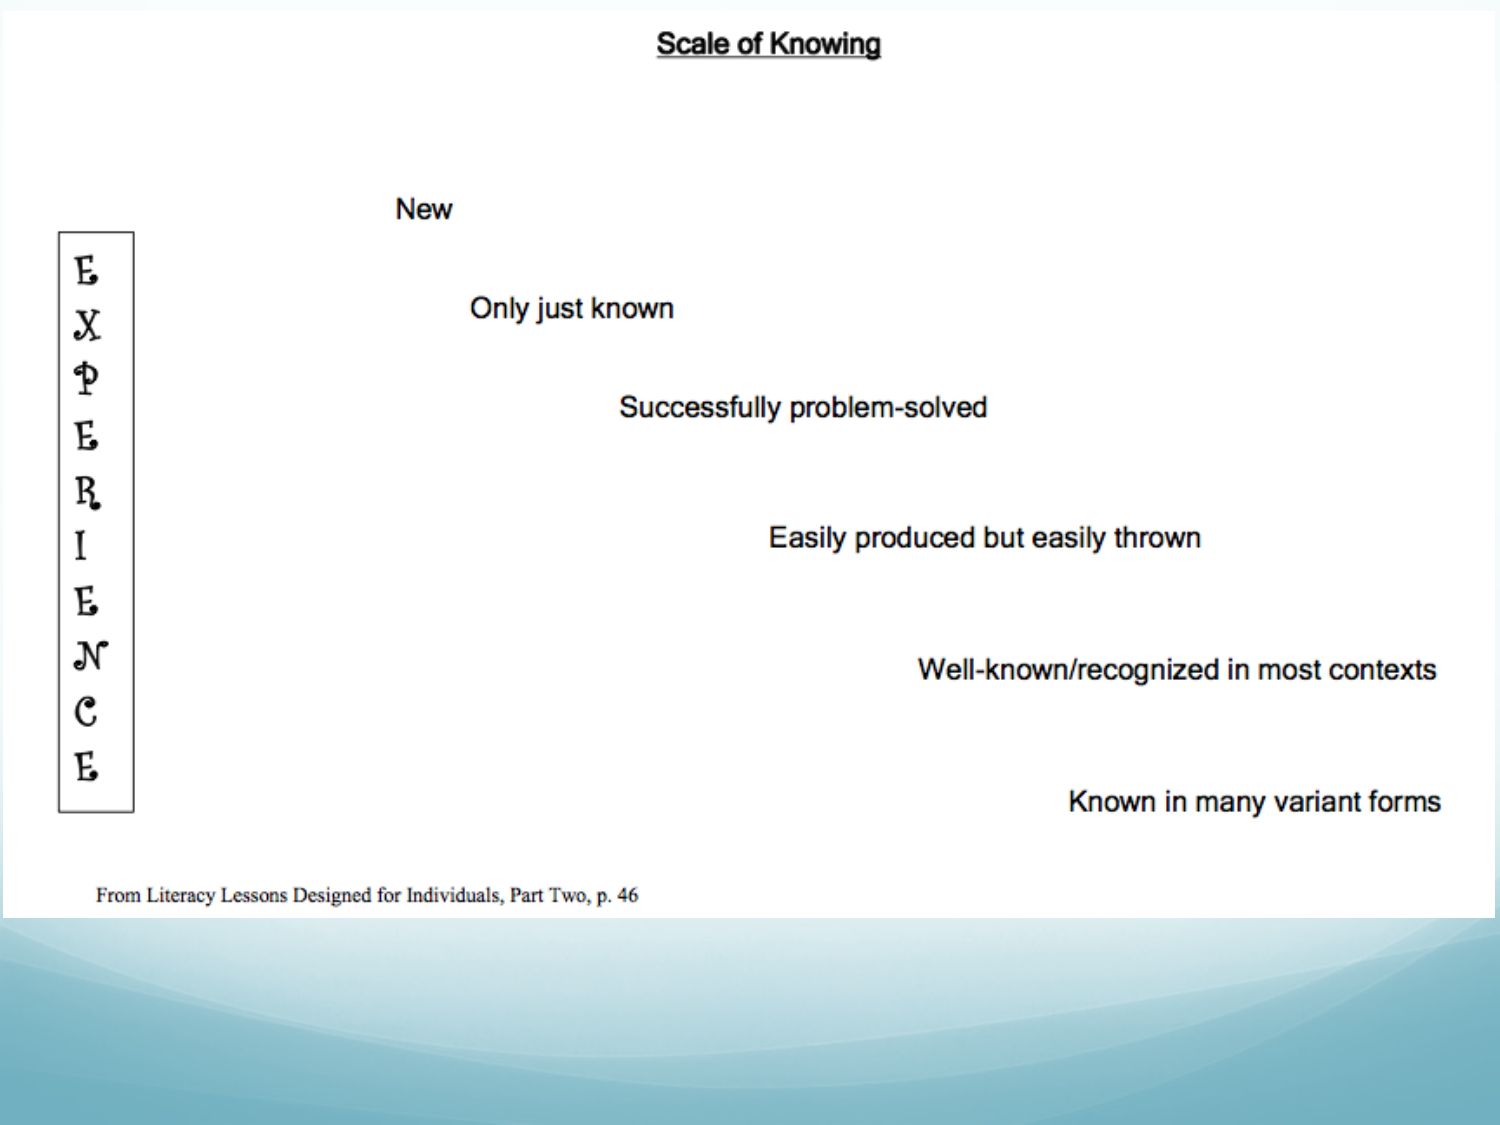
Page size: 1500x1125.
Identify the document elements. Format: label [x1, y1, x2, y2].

picture [2, 10, 1496, 918]
